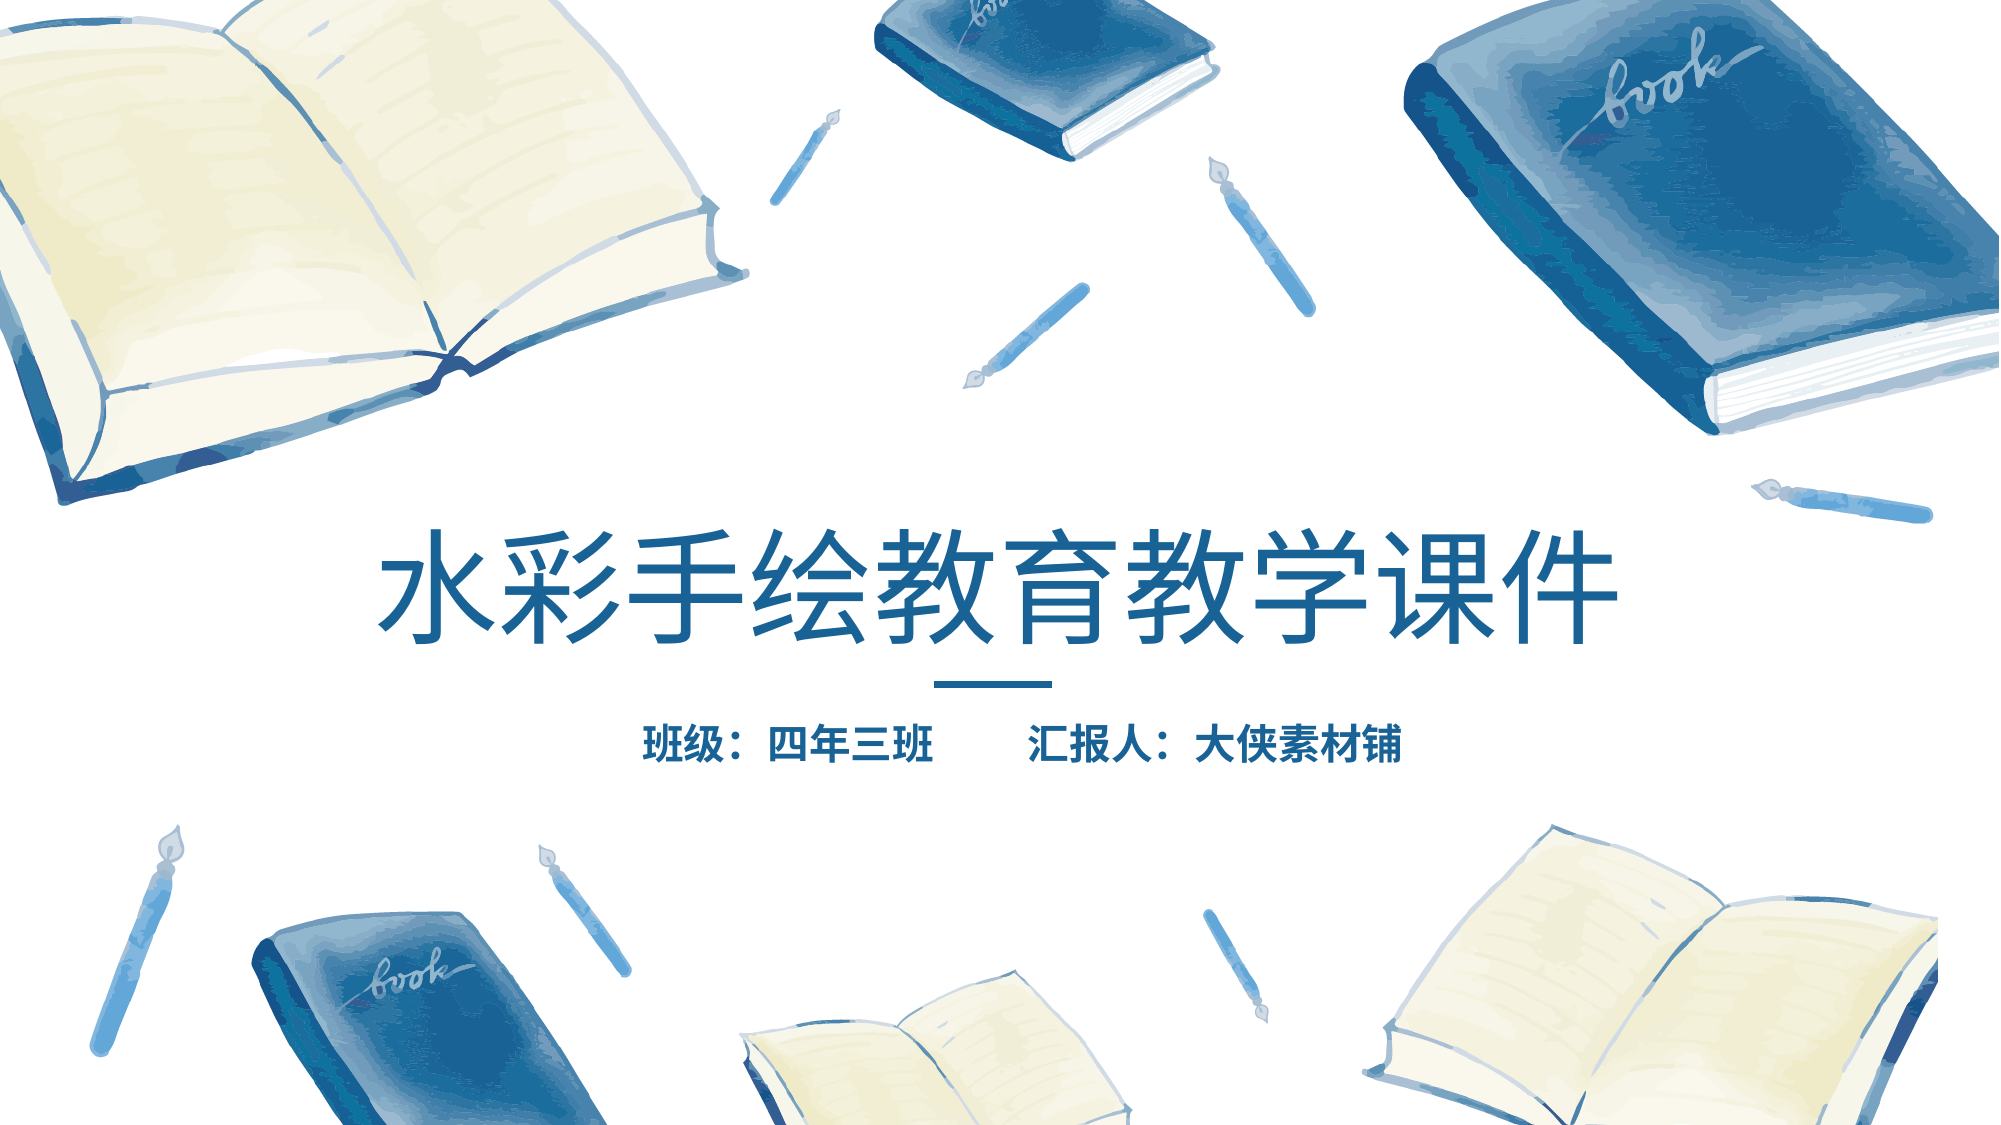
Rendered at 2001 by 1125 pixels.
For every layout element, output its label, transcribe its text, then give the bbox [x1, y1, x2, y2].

picture [0, 0, 2000, 540]
picture [58, 798, 1162, 1125]
text_box 汇报人：大侠素材铺 [1012, 710, 1419, 776]
picture [1183, 882, 1283, 1045]
text_box 班级：四年三班 [627, 710, 950, 776]
text_box 水彩手绘教育教学课件 [358, 533, 1638, 667]
picture [1350, 820, 1939, 1125]
